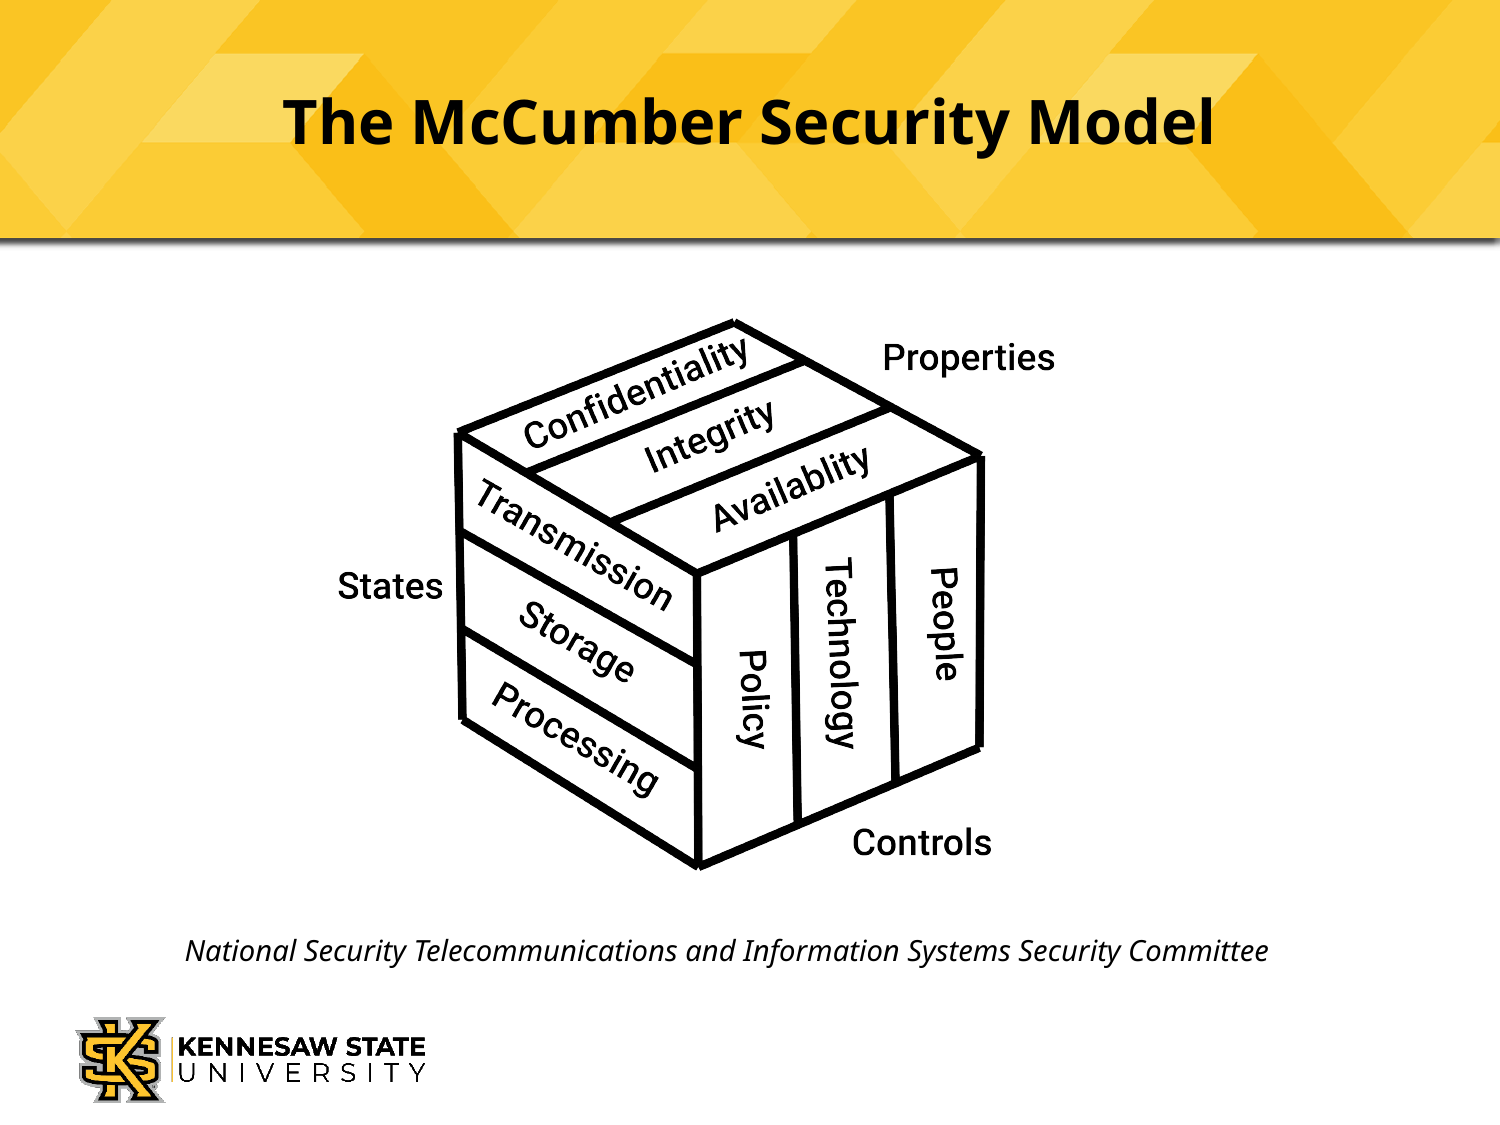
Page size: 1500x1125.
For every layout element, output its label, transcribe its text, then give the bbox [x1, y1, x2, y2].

picture [75, 1017, 425, 1103]
title The McCumber Security Model [37, 75, 1463, 233]
picture [0, 0, 1500, 251]
text_box National Security Telecommunications and Information Systems Security Committee [169, 924, 1333, 975]
picture [337, 318, 1104, 872]
